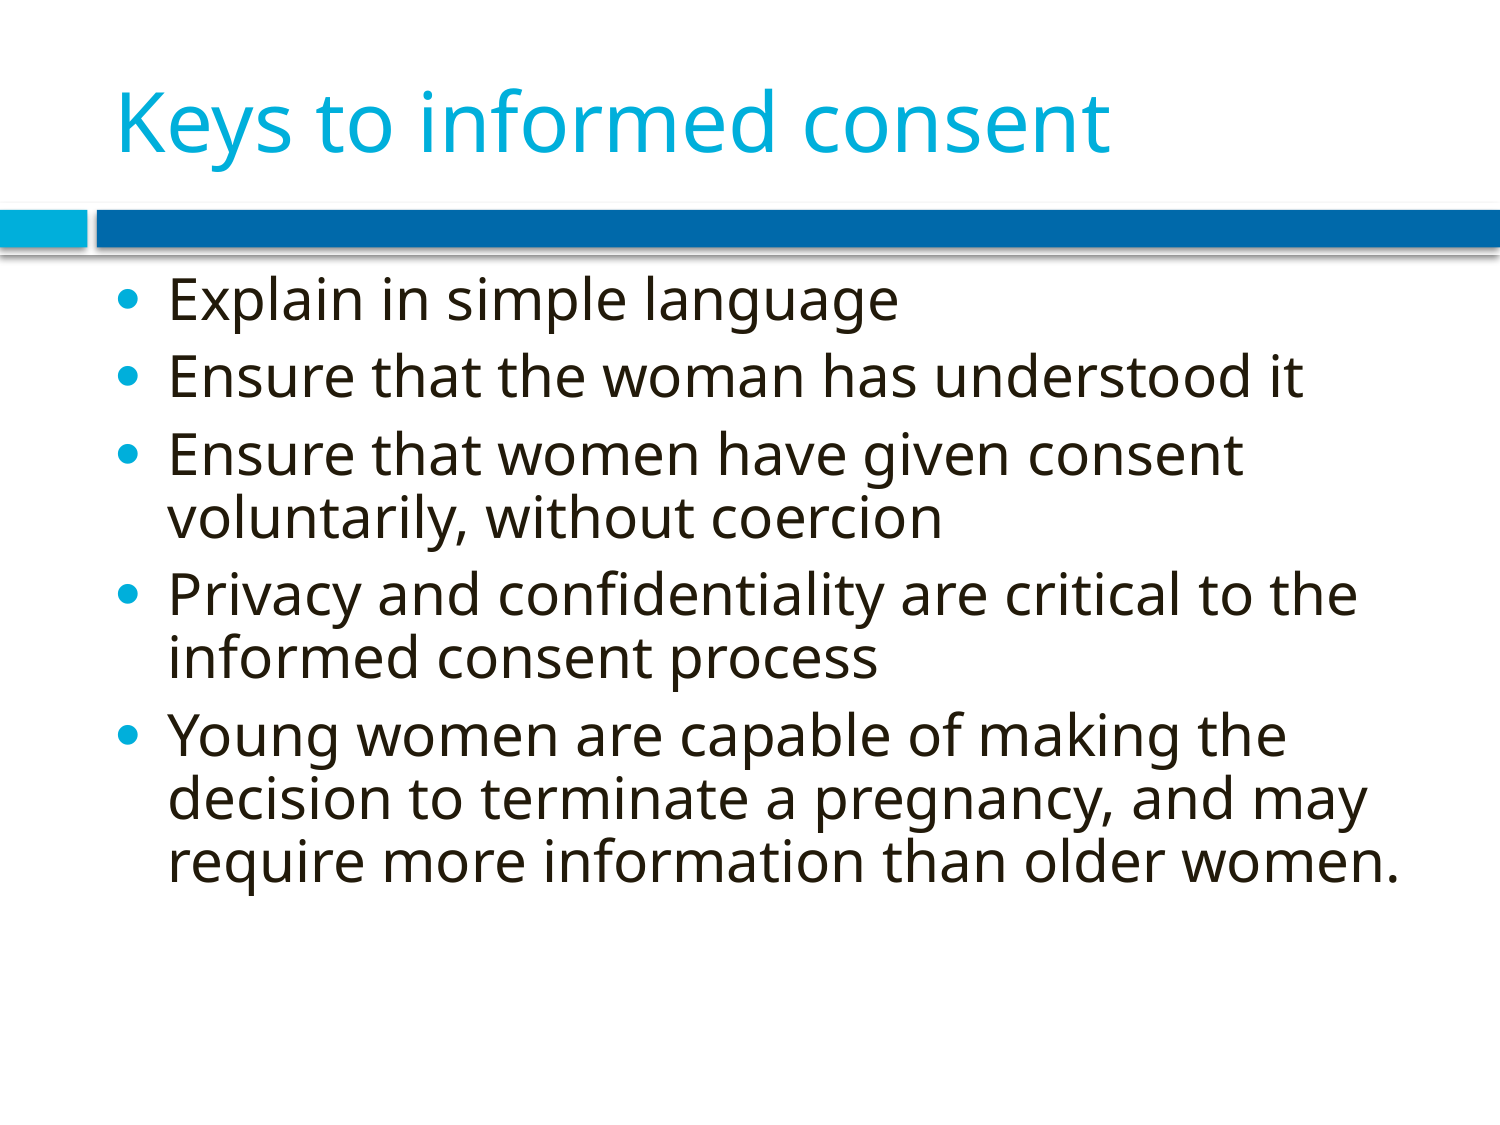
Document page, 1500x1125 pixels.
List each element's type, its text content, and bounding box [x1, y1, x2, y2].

title Keys to informed consent [99, 37, 1438, 200]
list Explain in simple language Ensure that the woman has understood it Ensure that women have given consent voluntarily, without coercion Privacy and confidentiality are critical to the informed consent process Young women are capable of making the decision to terminate a pregnancy, and may require more information than older women. [100, 262, 1438, 1005]
